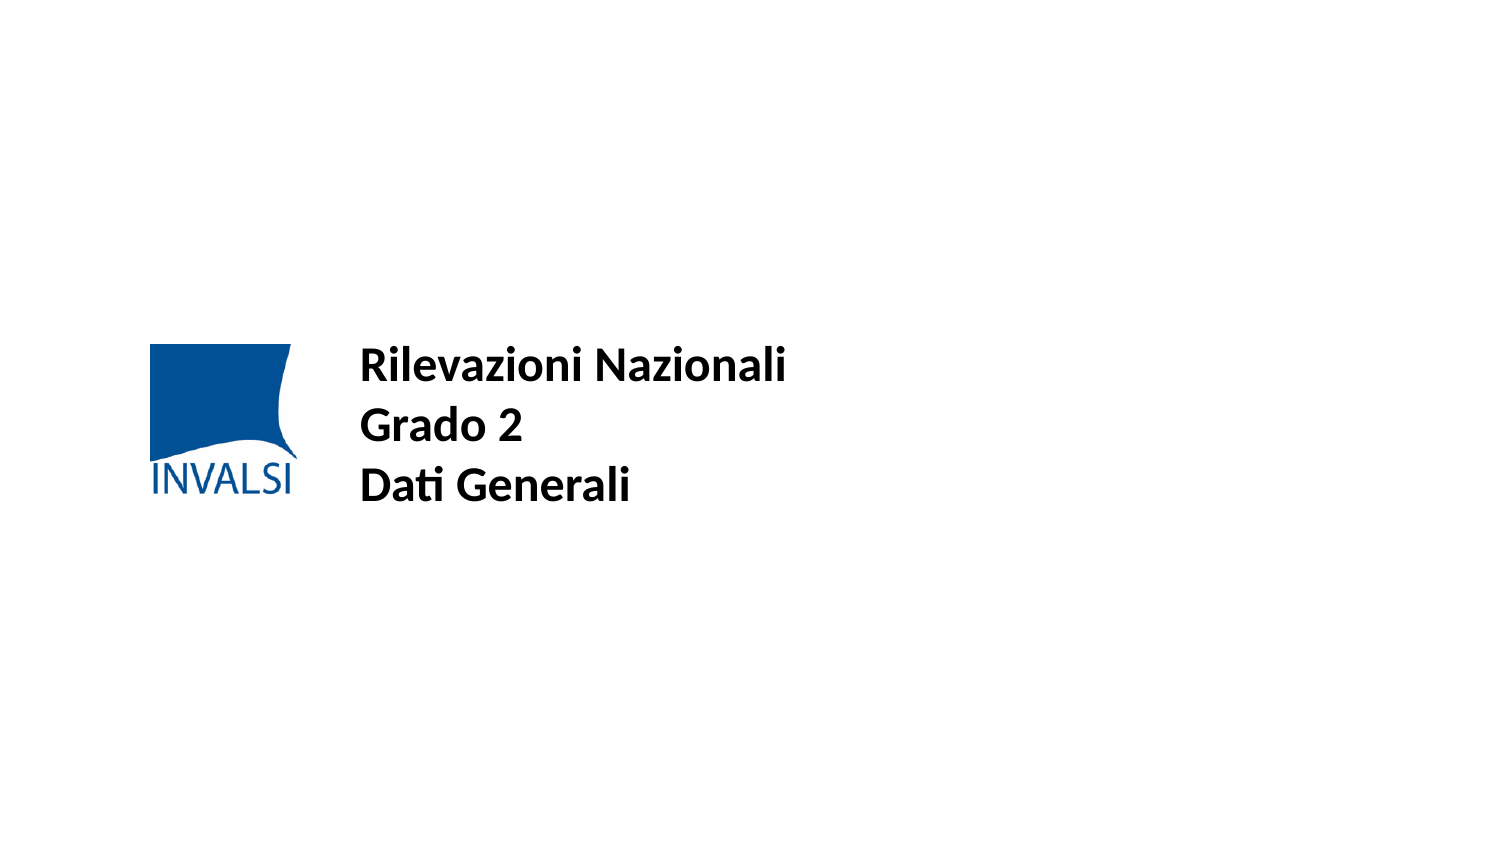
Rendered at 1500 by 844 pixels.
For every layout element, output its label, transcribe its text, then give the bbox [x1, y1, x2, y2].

picture [149, 344, 300, 495]
text_box Rilevazioni Nazionali Grado 2 Dati Generali [344, 0, 1500, 844]
